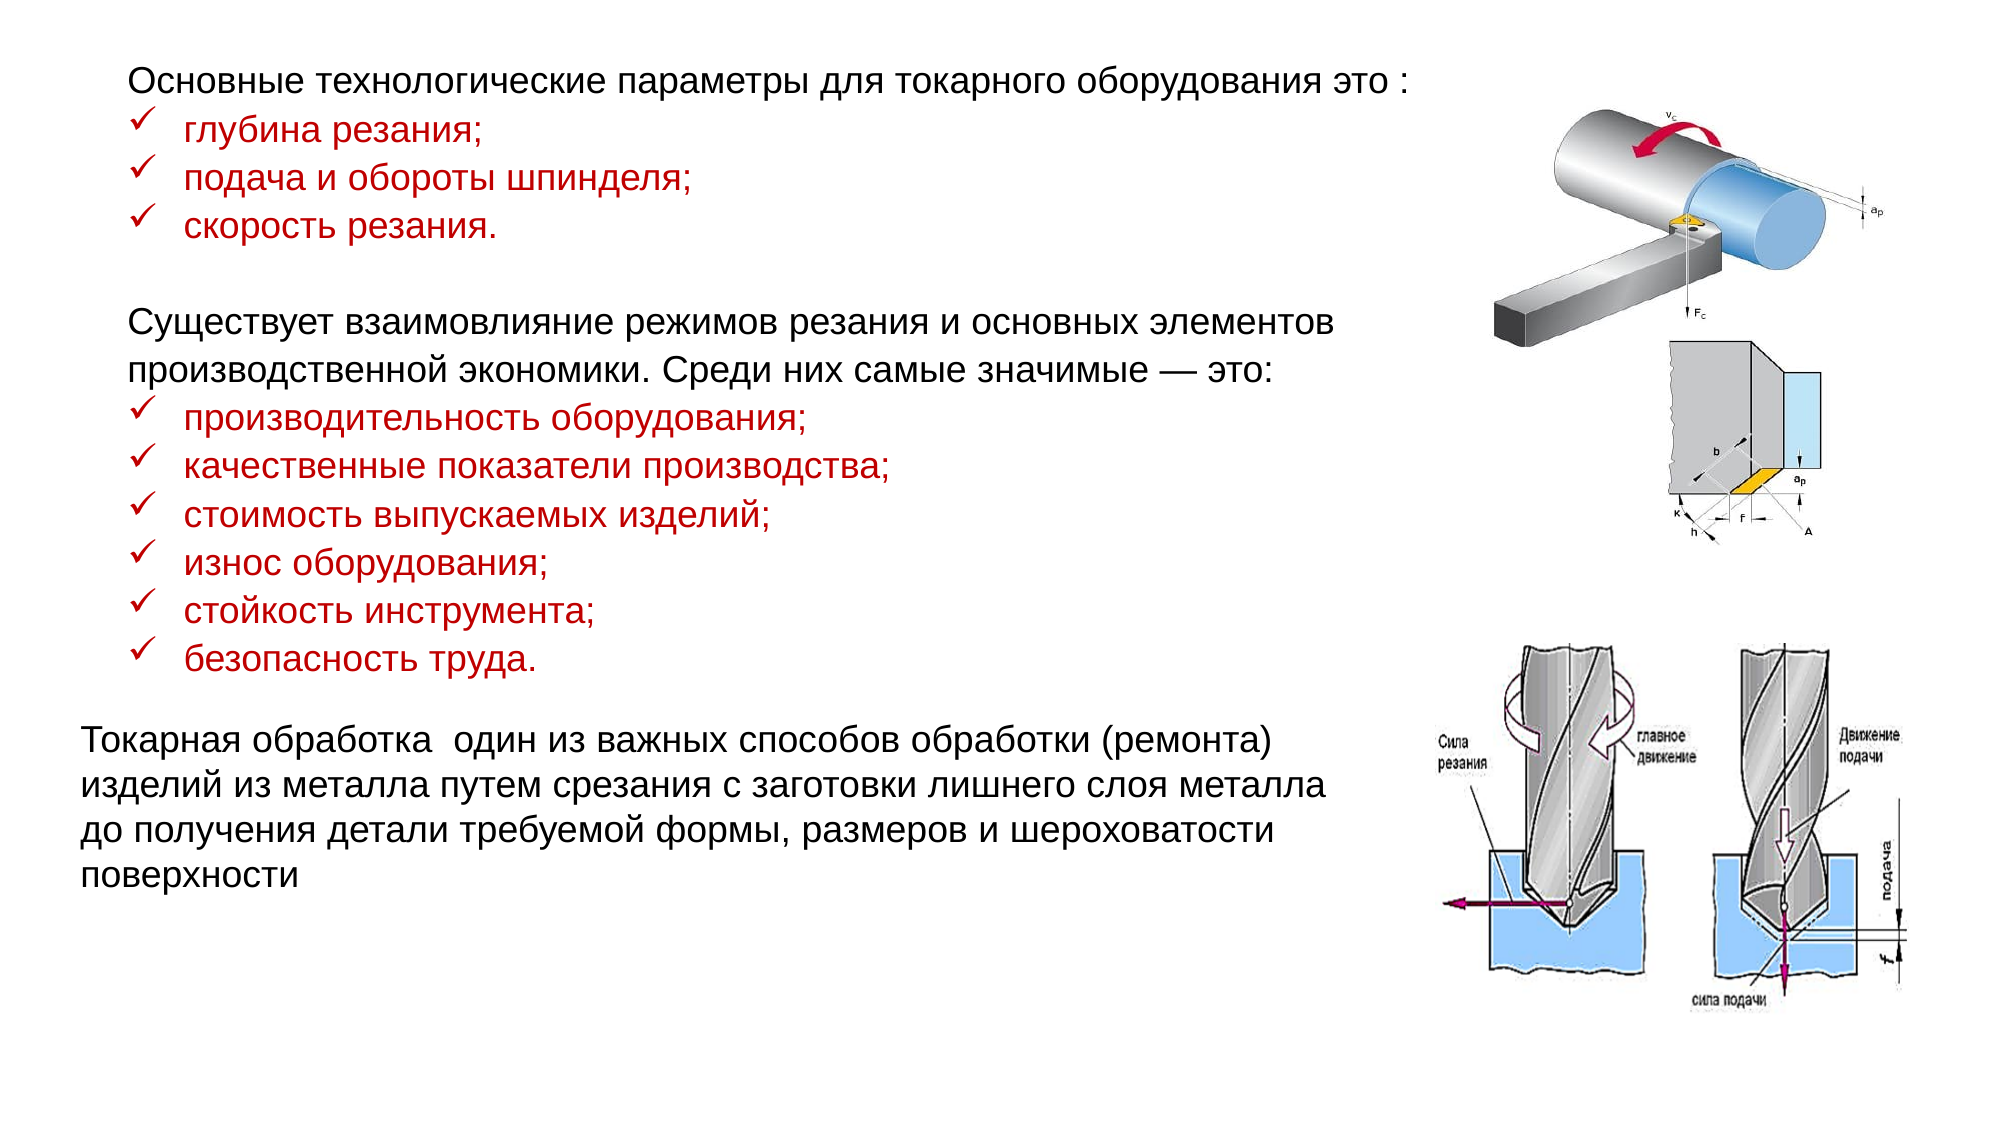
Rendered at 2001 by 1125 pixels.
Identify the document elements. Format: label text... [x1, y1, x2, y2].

text_box Токарная обработка один из важных способов обработки (ремонта) изделий из металла путем срезания с заготовки лишнего слоя металла до получения детали требуемой формы, размеров и шероховатости поверхности [65, 707, 1386, 903]
text_box Основные технологические параметры для токарного оборудования это : глубина резания; подача и обороты шпинделя; скорость резания. Существует взаимовлияние режимов резания и основных элементов производственной экономики. Среди них самые значимые — это: производительность оборудования; качественные показатели производства; стоимость выпускаемых изделий; износ оборудования; стойкость инструмента; безопасность труда. [112, 45, 1484, 687]
picture [1483, 95, 1888, 549]
picture [1435, 643, 1925, 1055]
